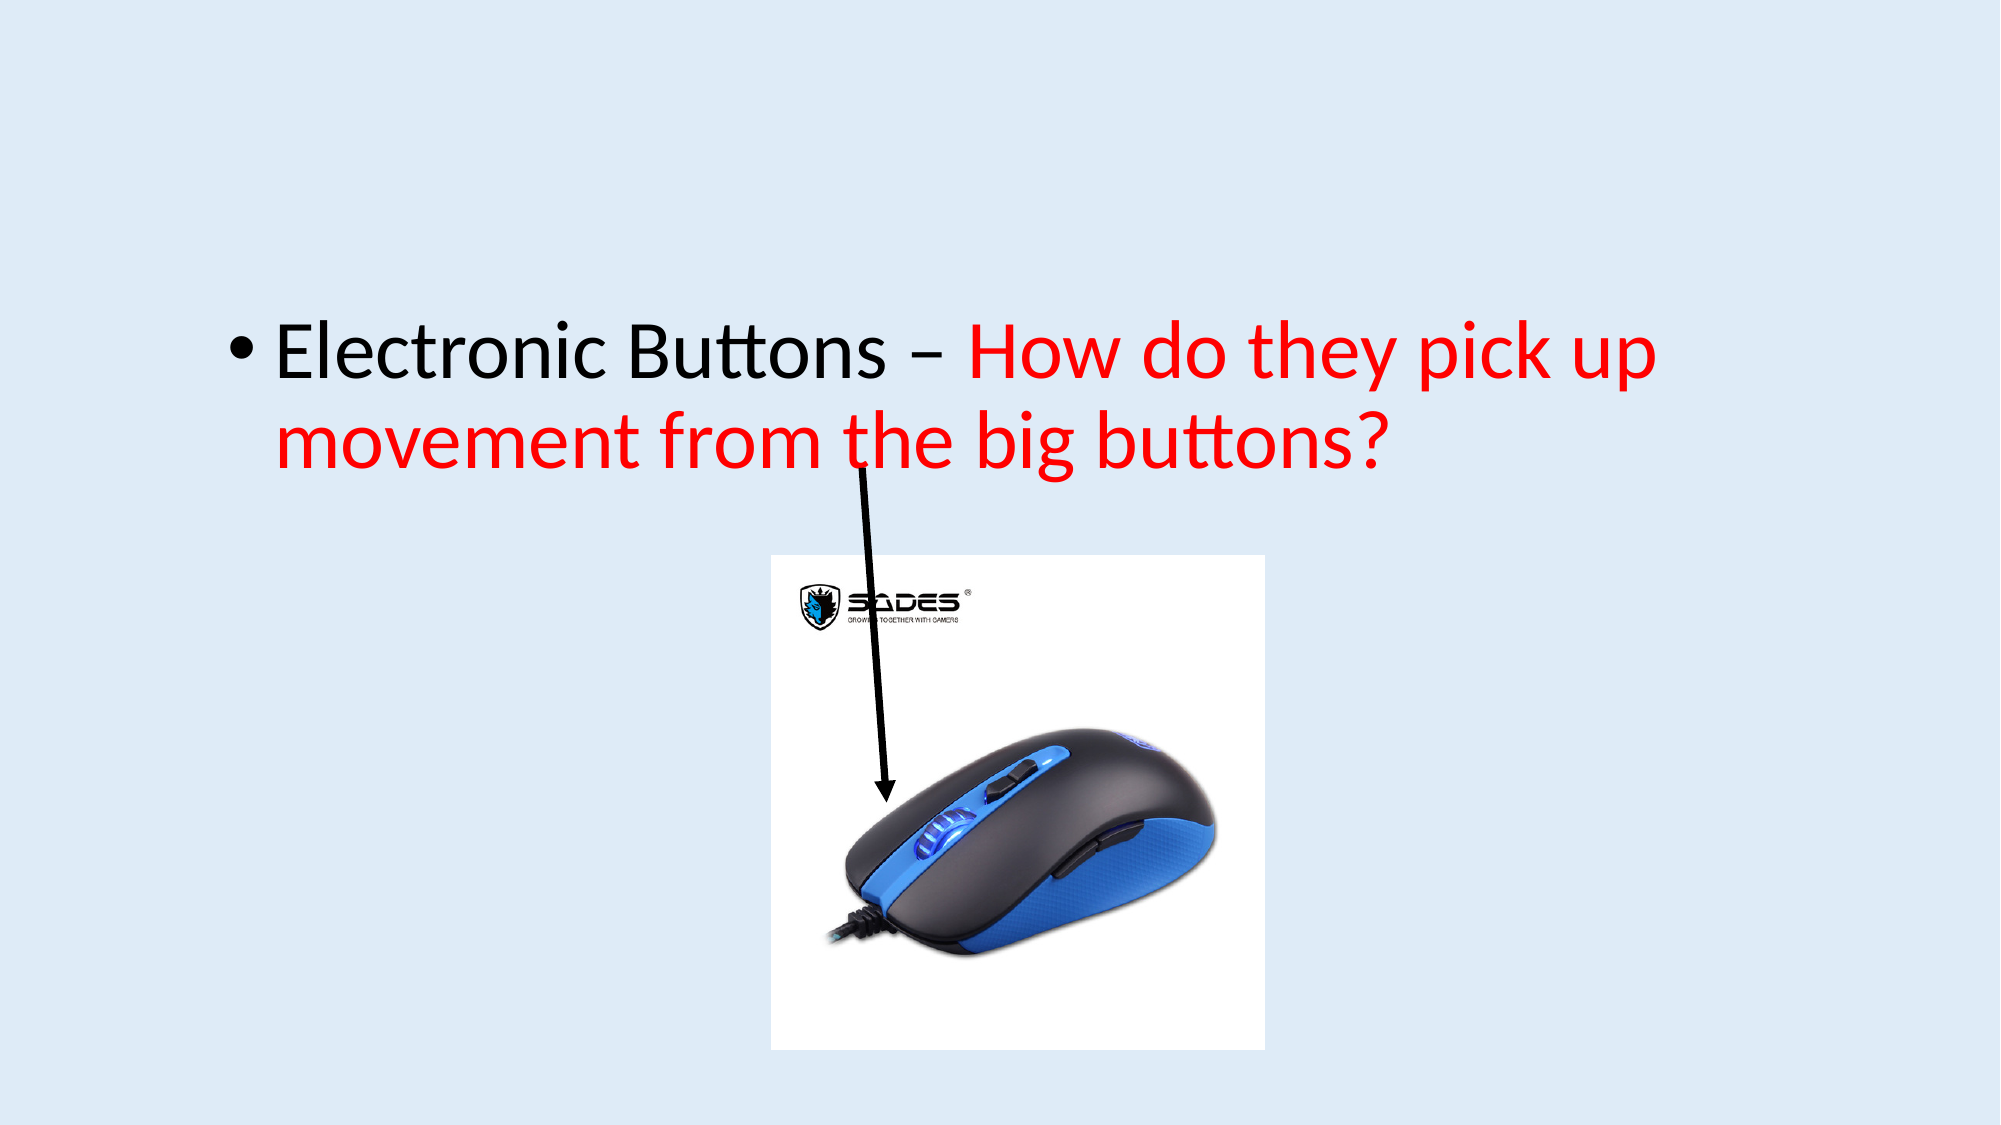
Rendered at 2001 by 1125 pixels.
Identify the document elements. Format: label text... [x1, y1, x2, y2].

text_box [862, 467, 887, 803]
list Electronic Buttons – How do they pick up movement from the big buttons? [137, 299, 1863, 1014]
picture [771, 555, 1265, 1050]
